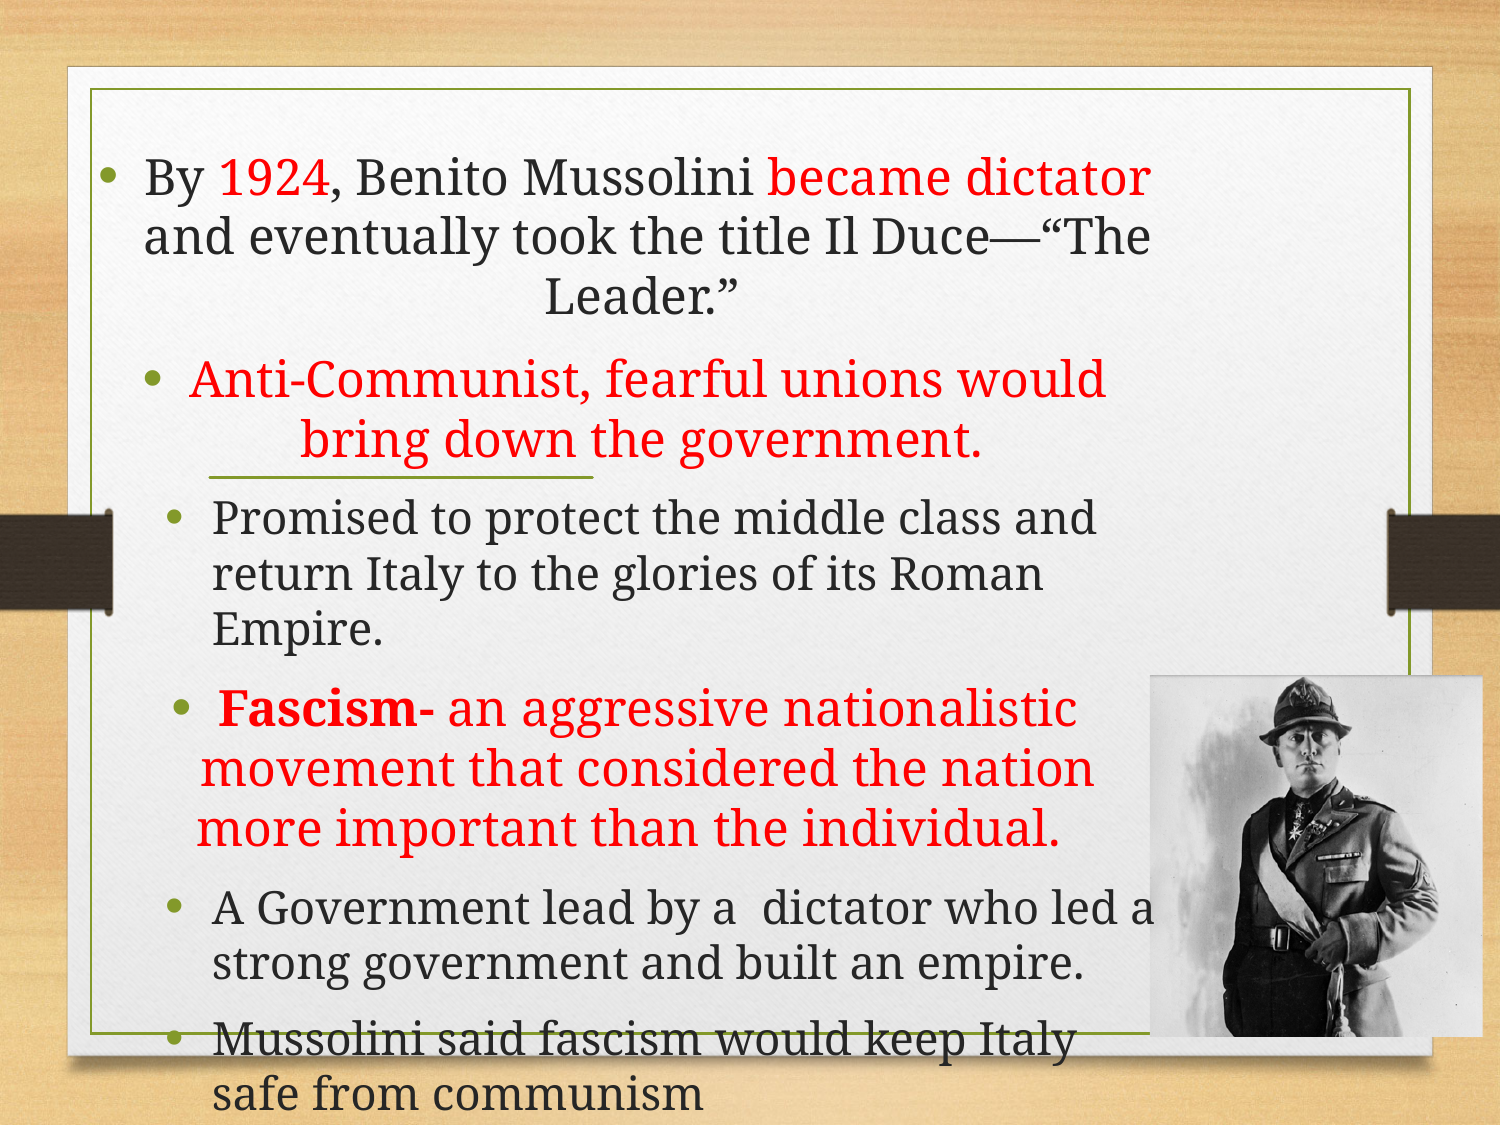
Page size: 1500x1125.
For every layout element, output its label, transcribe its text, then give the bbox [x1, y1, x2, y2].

picture [0, 0, 1500, 1125]
list By 1924, Benito Mussolini became dictator and eventually took the title Il Duce—“The Leader.” Anti-Communist, fearful unions would bring down the government. Promised to protect the middle class and return Italy to the glories of its Roman Empire. Fascism- an aggressive nationalistic movement that considered the nation more important than the individual. A Government lead by a dictator who led a strong government and built an empire. Mussolini said fascism would keep Italy safe from communism [75, 137, 1175, 1063]
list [1149, 674, 1483, 1037]
